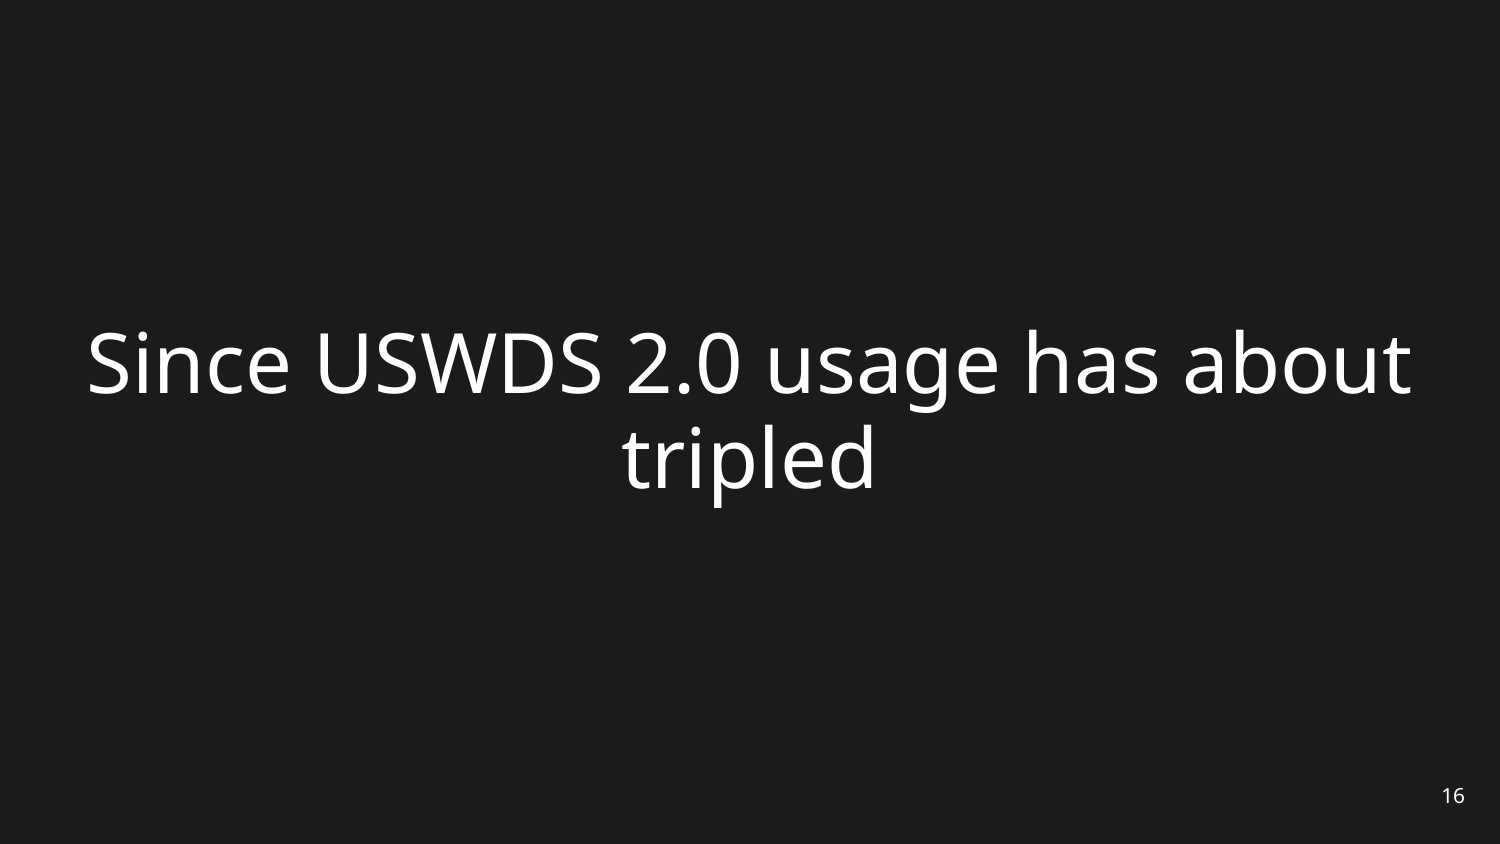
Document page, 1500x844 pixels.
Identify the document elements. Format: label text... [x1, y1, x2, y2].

slide_number 16 [1389, 764, 1480, 830]
title Since USWDS 2.0 usage has about tripled [51, 72, 1449, 753]
